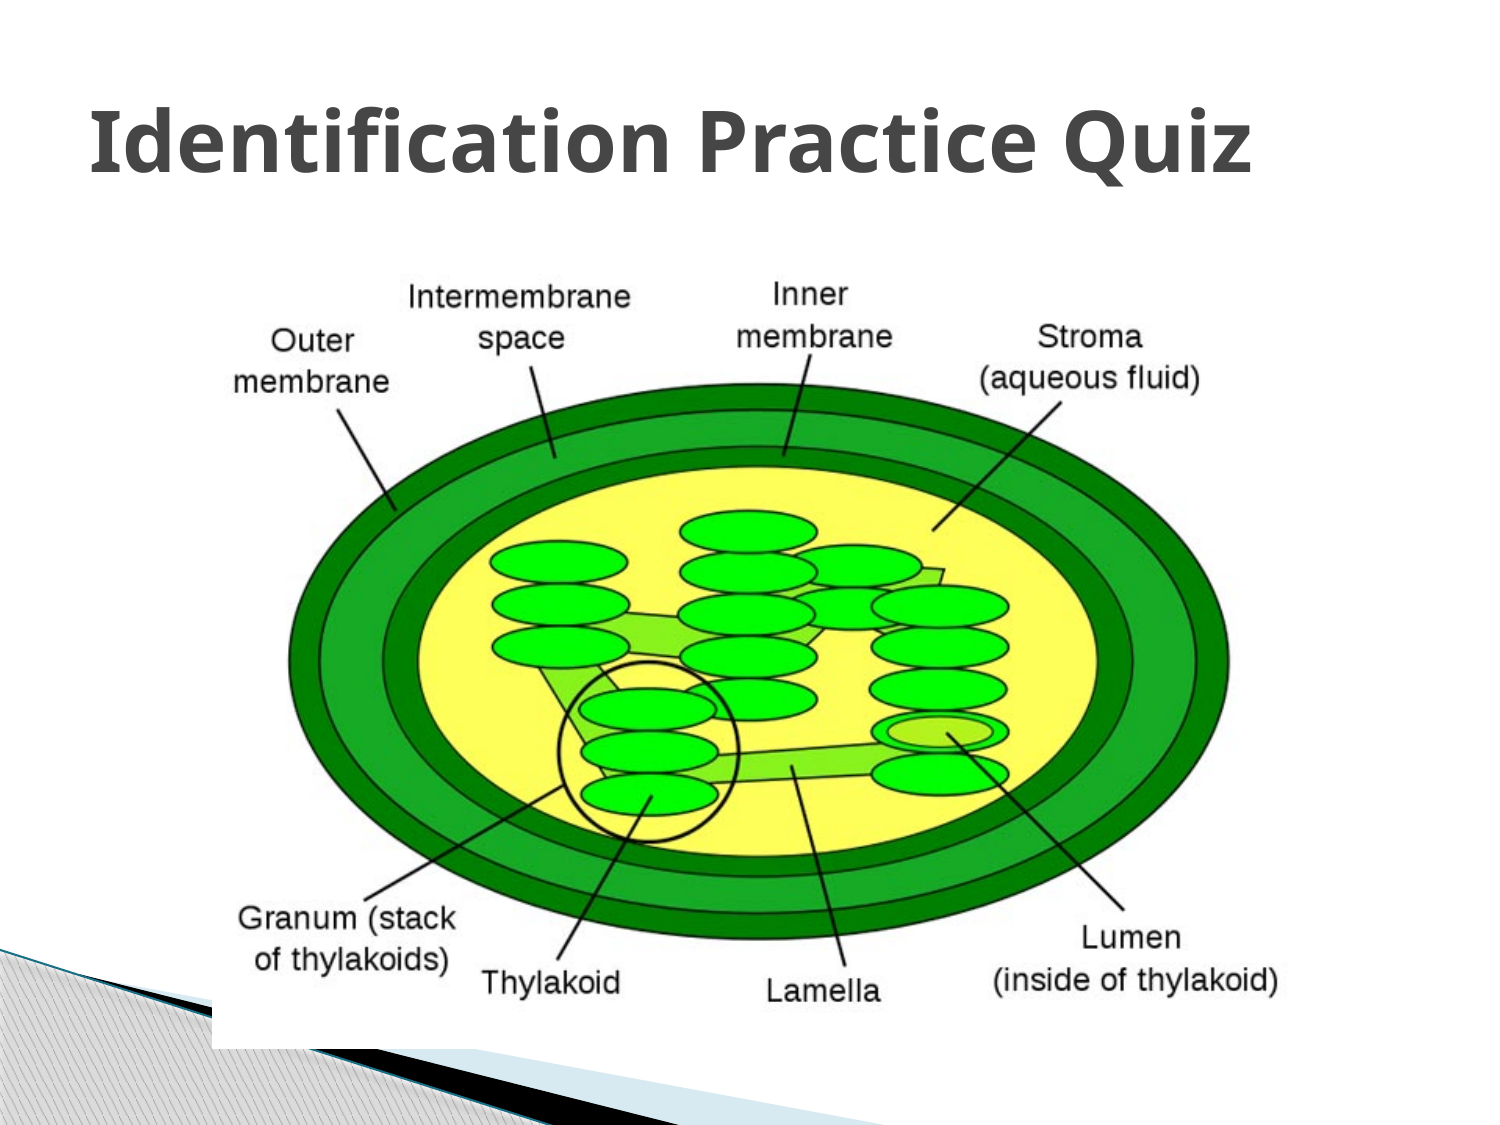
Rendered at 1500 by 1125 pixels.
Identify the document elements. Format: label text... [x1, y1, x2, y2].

picture [212, 274, 1307, 1049]
title Identification Practice Quiz [75, 45, 1425, 233]
